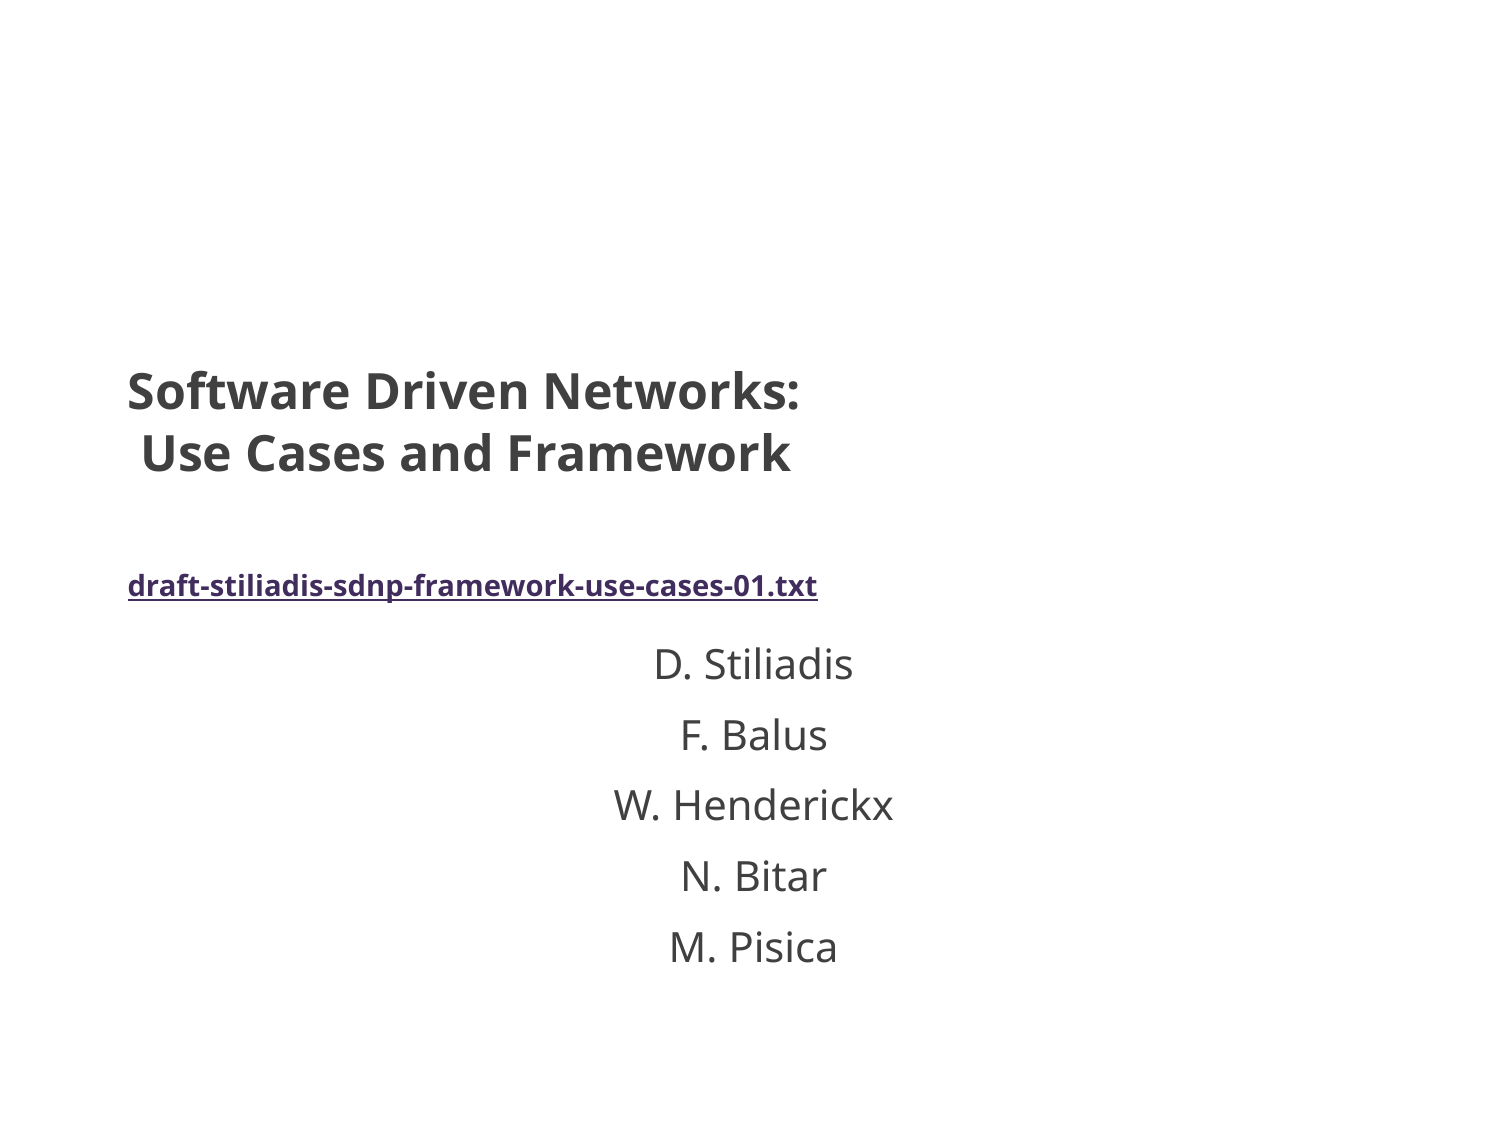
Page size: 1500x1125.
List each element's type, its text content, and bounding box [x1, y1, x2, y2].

subtitle D. Stiliadis F. Balus W. Henderickx N. Bitar M. Pisica [224, 637, 1276, 926]
title Software Driven Networks: Use Cases and Framework draft-stiliadis-sdnp-framework-use-cases-01.txt [112, 349, 1388, 591]
